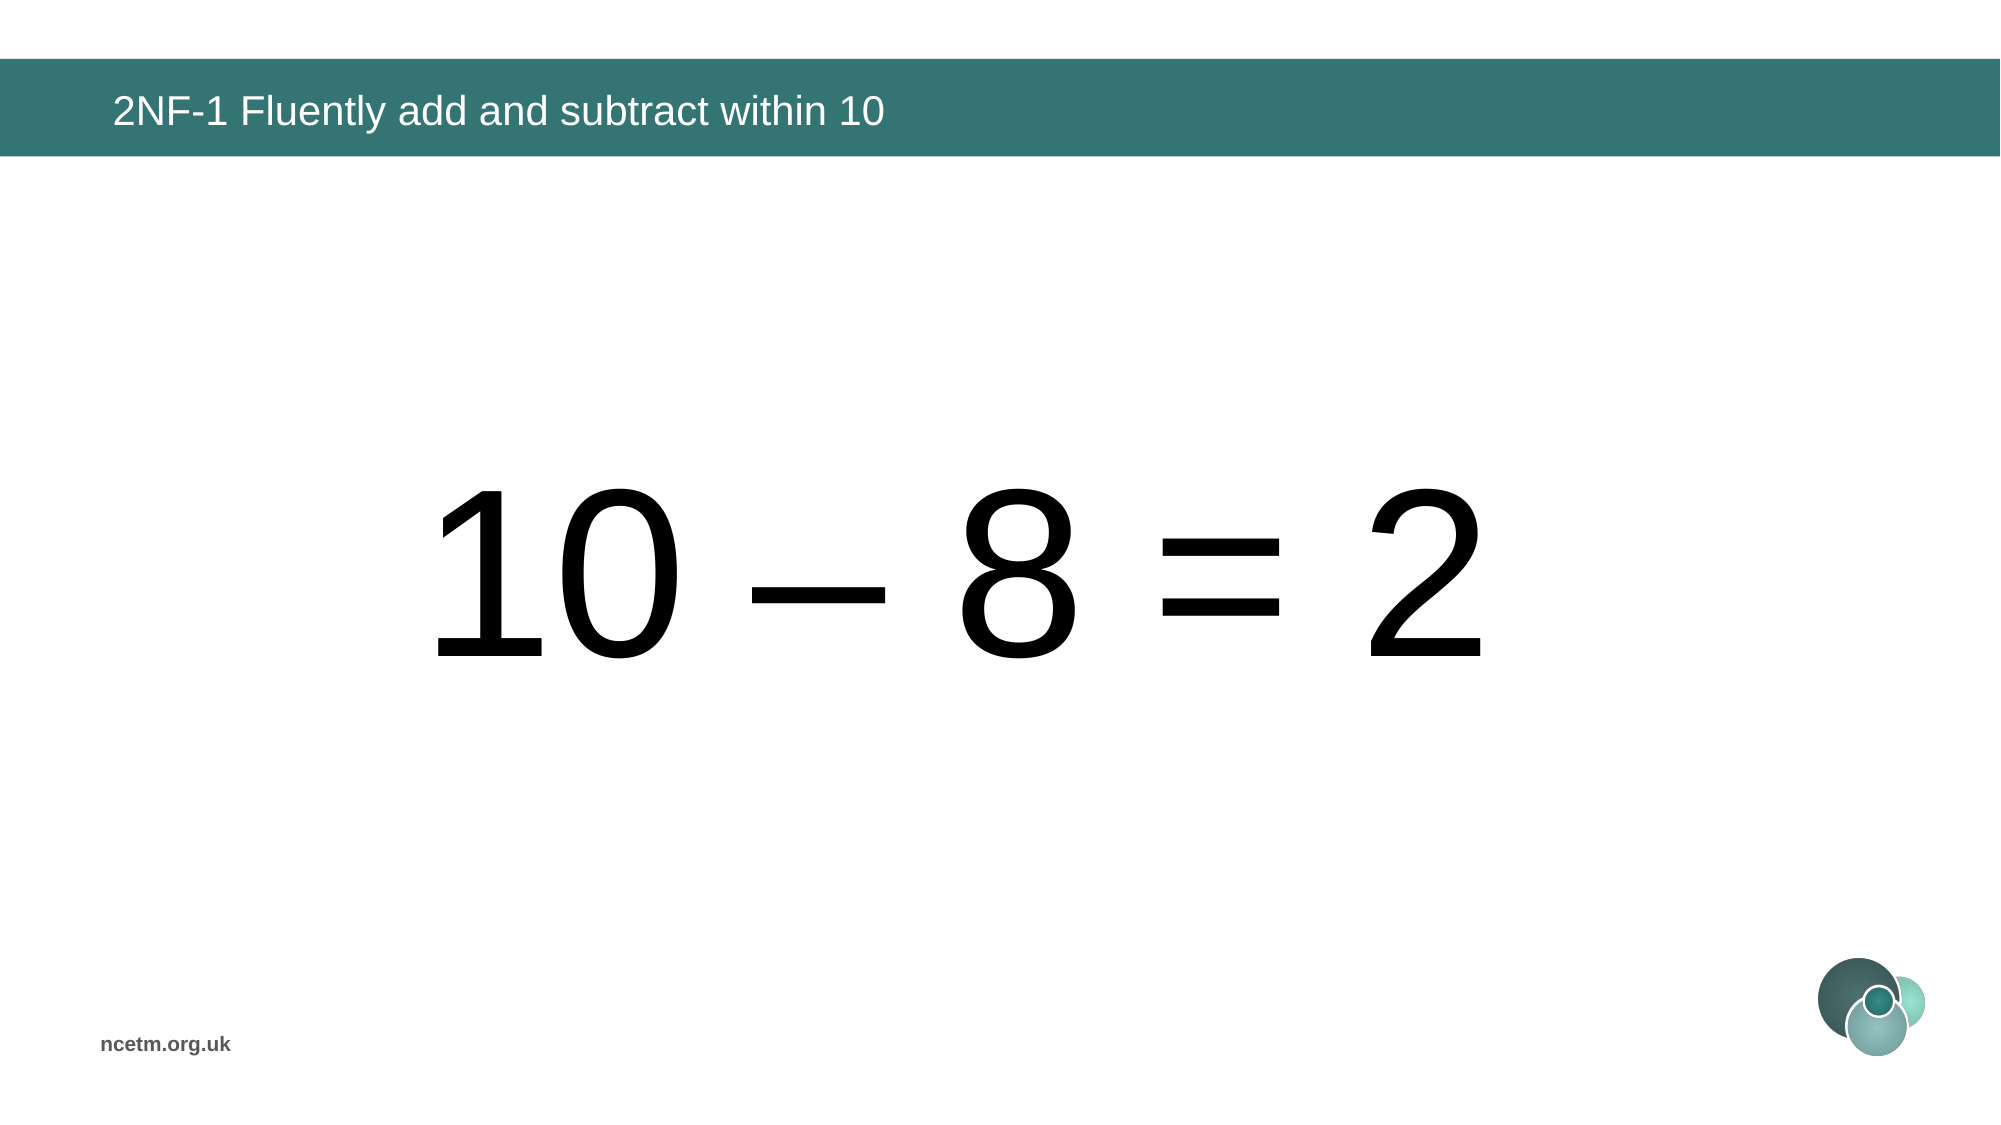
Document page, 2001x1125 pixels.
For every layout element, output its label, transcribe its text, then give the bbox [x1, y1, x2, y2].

text_box 10 – 8 = [405, 409, 1345, 712]
picture [1818, 958, 1925, 1056]
text_box 2 [1345, 409, 1509, 712]
title 2NF-1 Fluently add and subtract within 10 [97, 76, 1945, 147]
